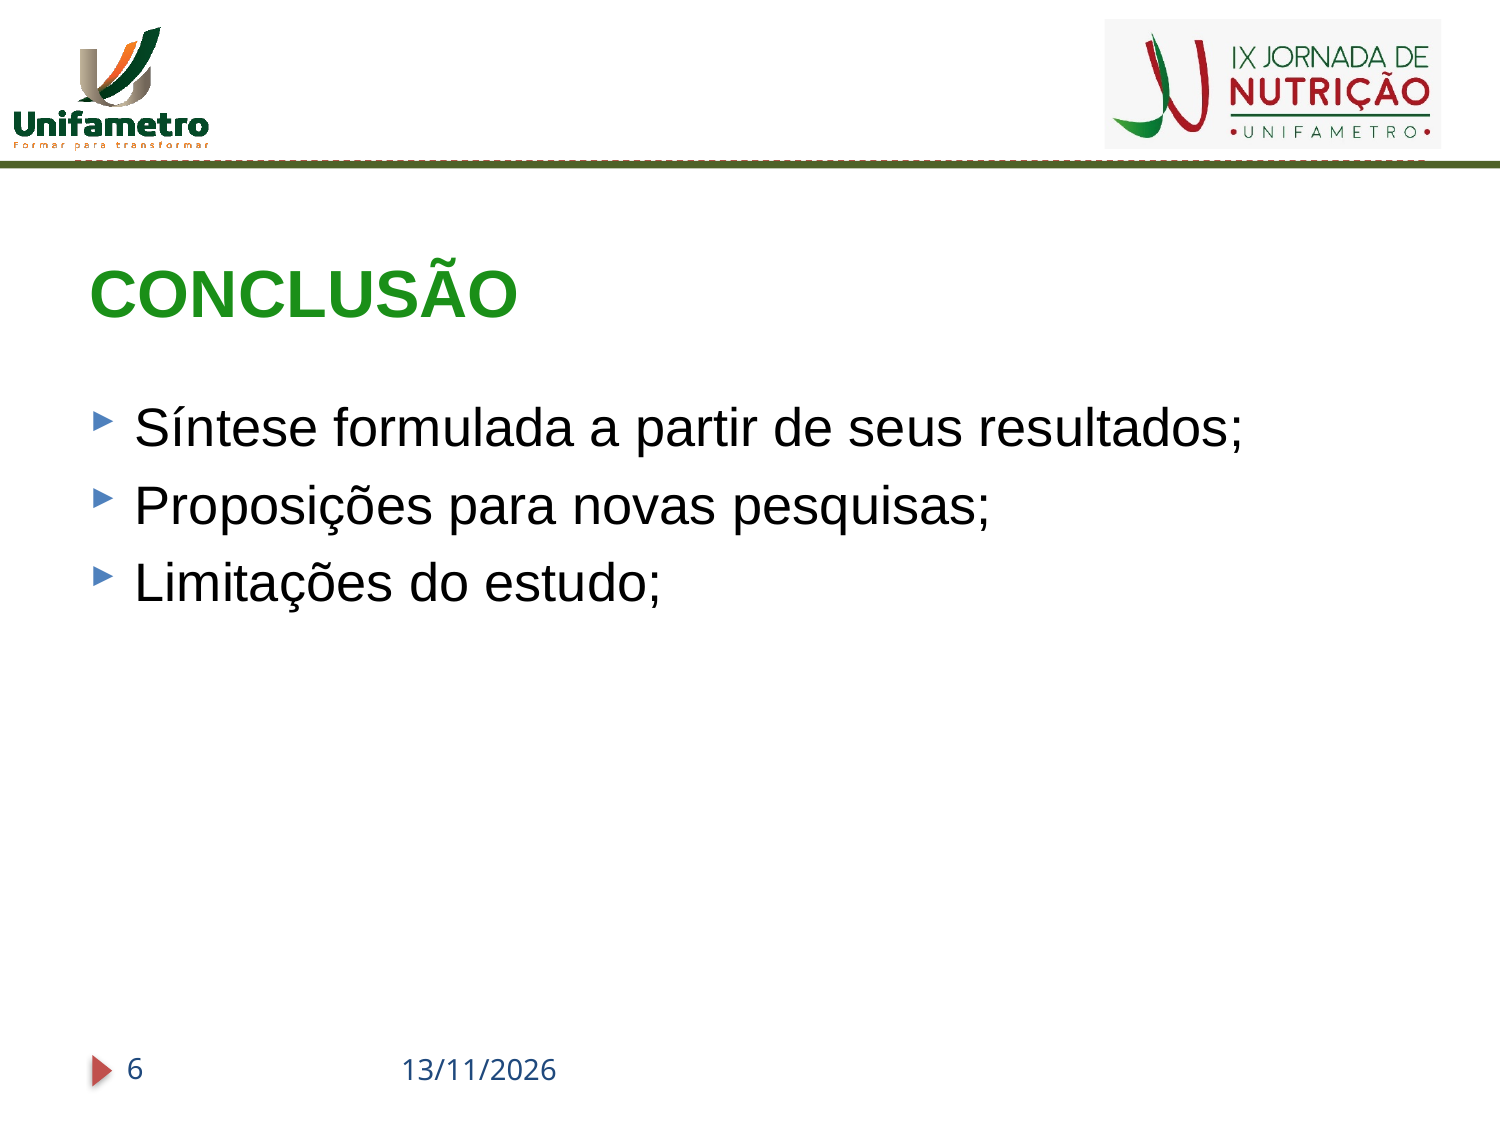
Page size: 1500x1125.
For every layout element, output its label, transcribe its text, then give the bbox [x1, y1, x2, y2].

picture [1104, 18, 1442, 150]
picture [9, 22, 215, 151]
list Síntese formulada a partir de seus resultados; Proposições para novas pesquisas; Limitações do estudo; [75, 385, 1425, 953]
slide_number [386, 1043, 585, 1104]
slide_number 6 [112, 1042, 243, 1103]
title CONCLUSÃO [75, 175, 1425, 339]
